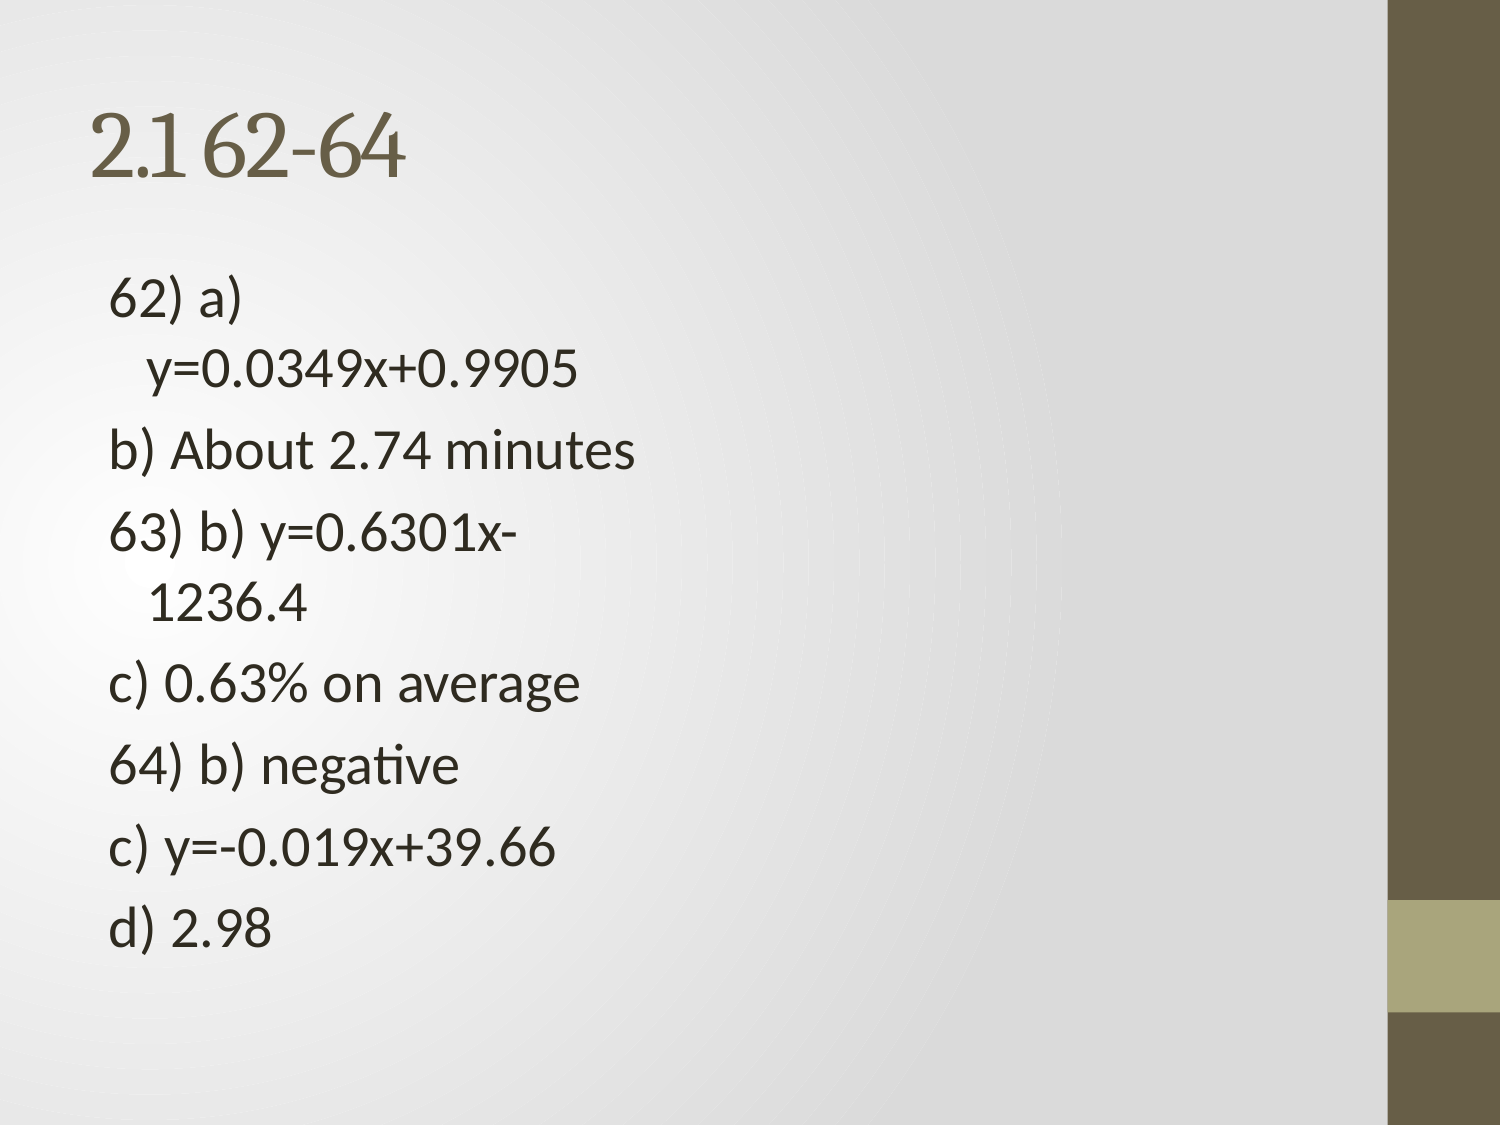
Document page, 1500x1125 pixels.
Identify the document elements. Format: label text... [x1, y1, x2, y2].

list 62) a) y=0.0349x+0.9905 b) About 2.74 minutes 63) b) y=0.6301x-1236.4 c) 0.63% on average 64) b) negative c) y=-0.019x+39.66 d) 2.98 [75, 251, 675, 1005]
title 2.1 62-64 [75, 45, 1325, 233]
